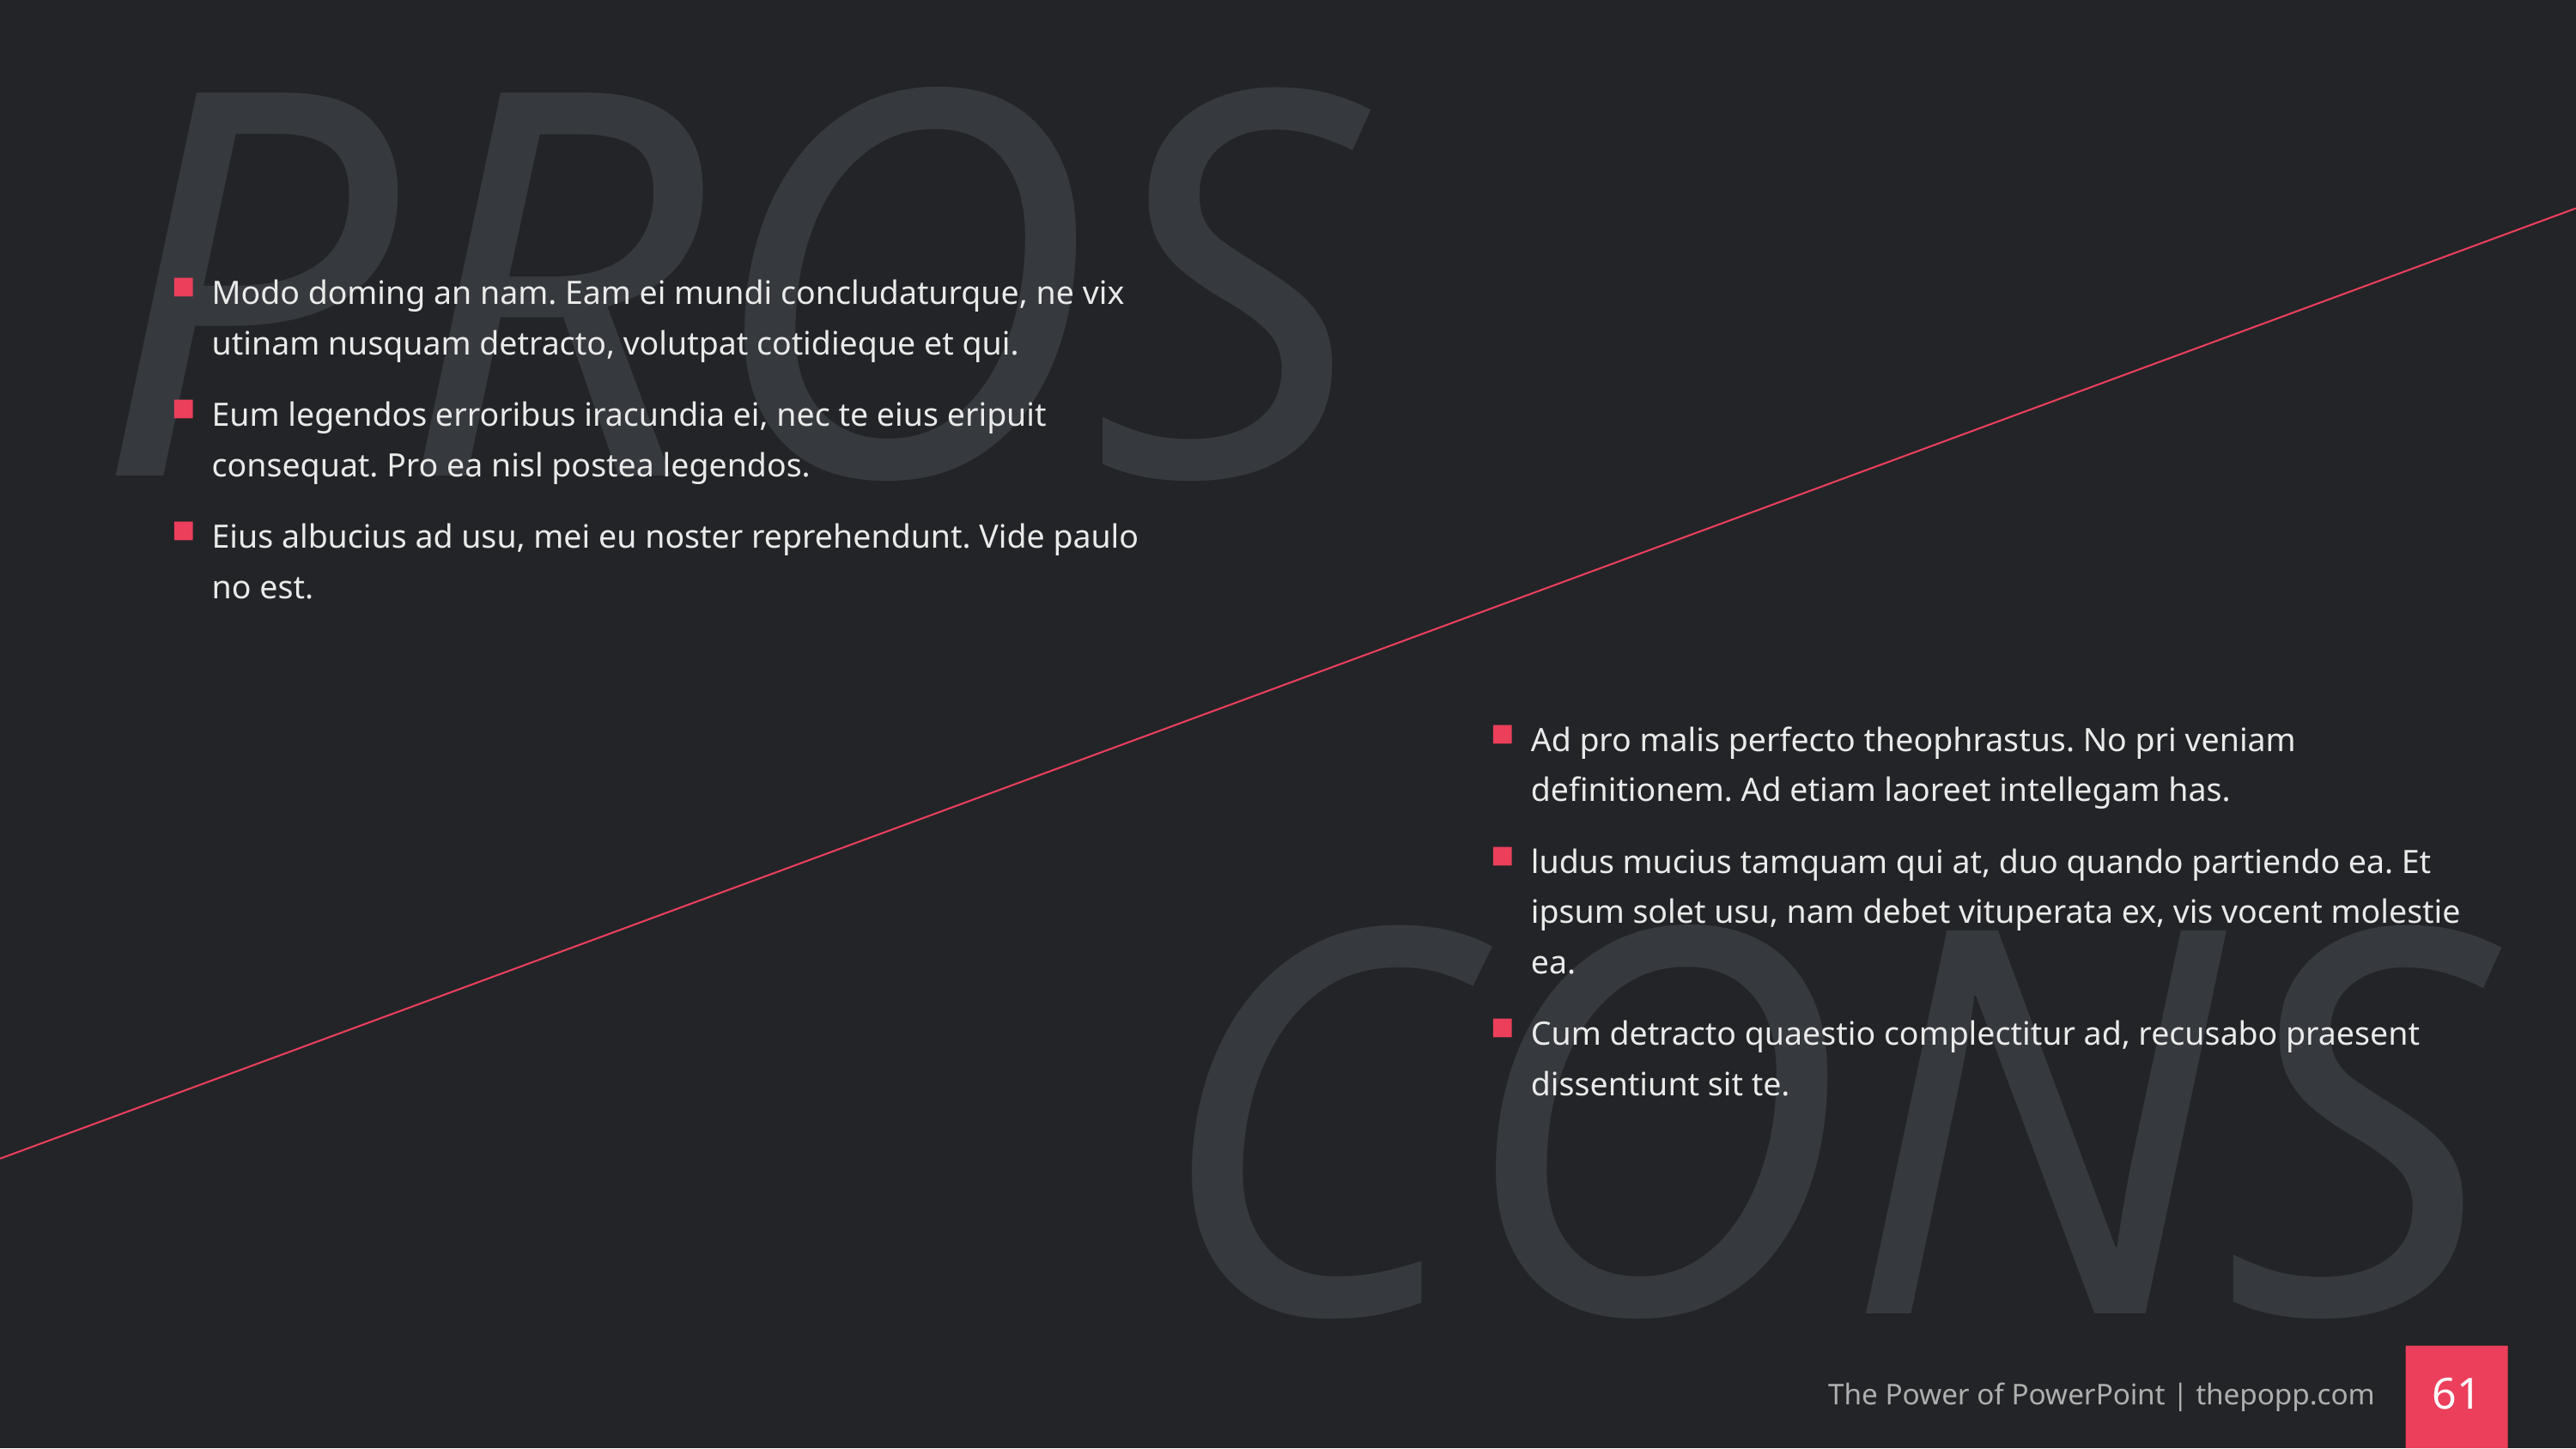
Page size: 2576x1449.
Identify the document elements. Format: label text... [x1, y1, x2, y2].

footer The Power of PowerPoint | thepopp.com [1519, 1356, 2389, 1434]
slide_number 61 [2404, 1356, 2509, 1434]
list Modo doming an nam. Eam ei mundi concludaturque, ne vix utinam nusquam detracto, volutpat cotidieque et qui. Eum legendos erroribus iracundia ei, nec te eius eripuit consequat. Pro ea nisl postea legendos. Eius albucius ad usu, mei eu noster reprehendunt. Vide paulo no est. [158, 254, 1190, 628]
list Ad pro malis perfecto theophrastus. No pri veniam definitionem. Ad etiam laoreet intellegam has. ludus mucius tamquam qui at, duo quando partiendo ea. Et ipsum solet usu, nam debet vituperata ex, vis vocent molestie ea. Cum detracto quaestio complectitur ad, recusabo praesent dissentiunt sit te. [1477, 735, 2509, 1109]
